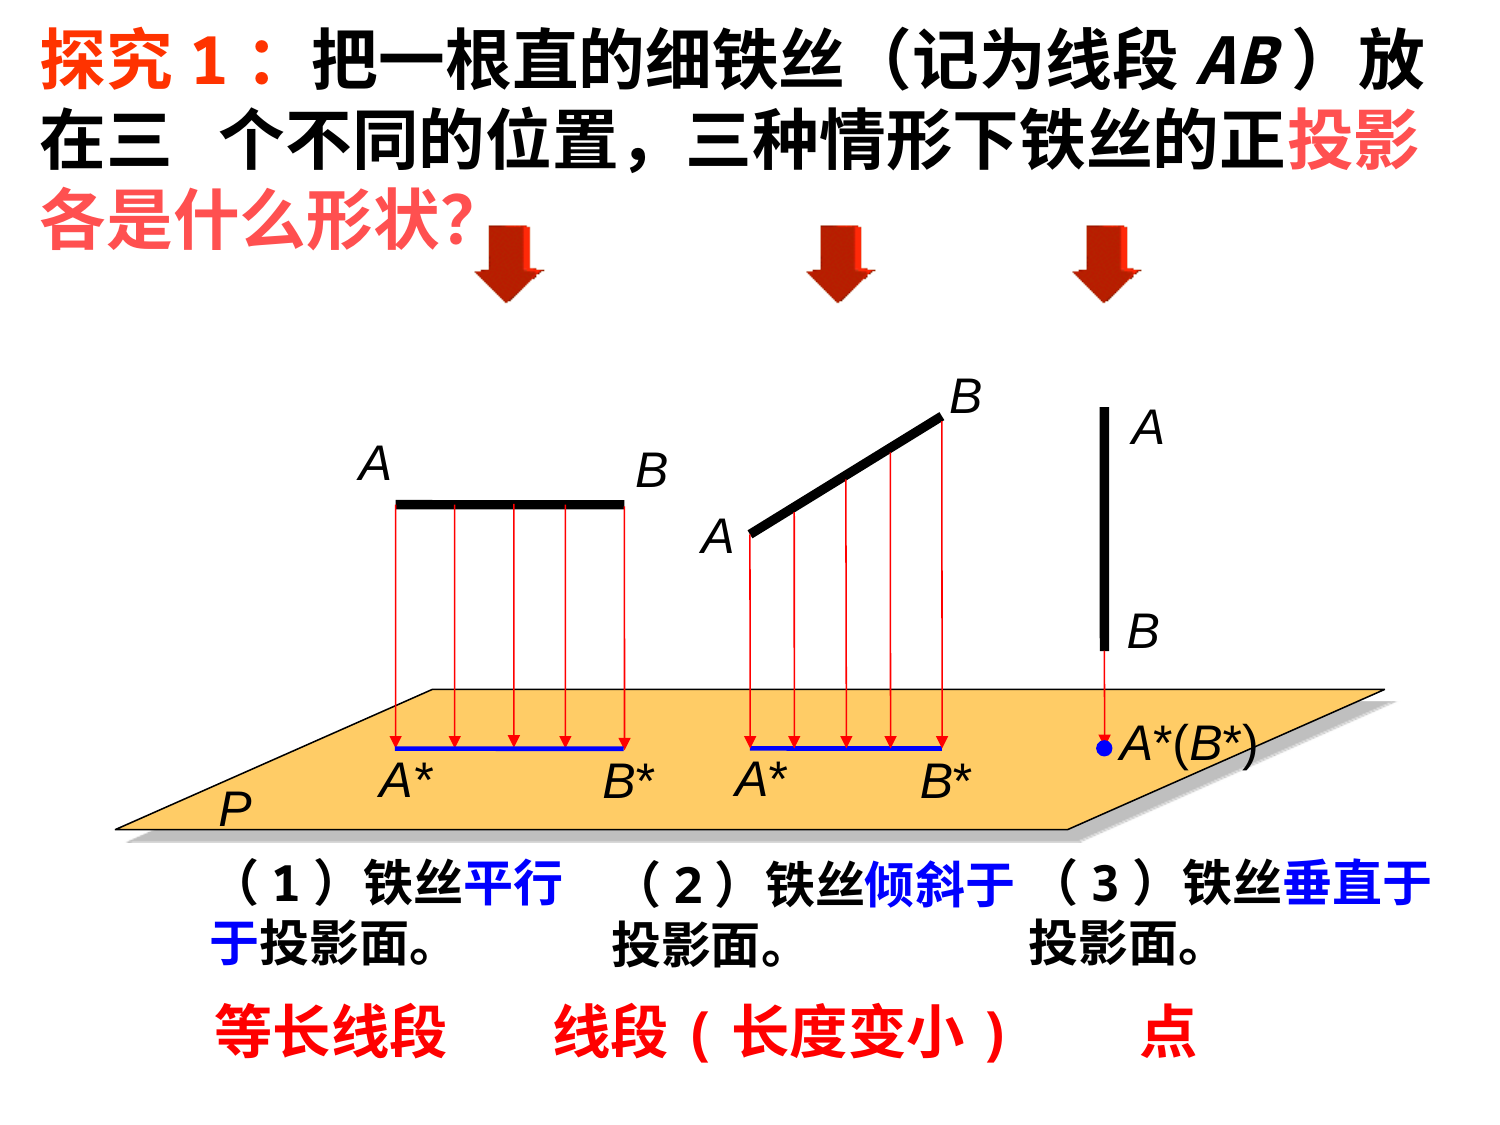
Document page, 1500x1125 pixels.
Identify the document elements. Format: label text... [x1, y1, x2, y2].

text_box [935, 431, 949, 740]
picture [794, 224, 890, 327]
text_box A* [364, 739, 448, 815]
text_box B [620, 429, 684, 505]
text_box B [934, 355, 998, 431]
picture [462, 224, 559, 327]
picture [1060, 224, 1156, 327]
text_box B* [904, 740, 988, 816]
text_box A*(B*) [1105, 702, 1274, 778]
text_box （1）铁丝平行于投影面。 [194, 844, 624, 979]
text_box （3）铁丝垂直于投影面。 [1013, 844, 1459, 979]
text_box （2）铁丝倾斜于投影面。 [596, 846, 1050, 981]
text_box A [1117, 386, 1181, 462]
text_box [884, 452, 897, 749]
text_box 等长线段 [200, 987, 475, 1073]
text_box [1098, 650, 1105, 741]
text_box [788, 512, 801, 739]
text_box [1105, 689, 1385, 739]
text_box B [1111, 591, 1175, 667]
text_box P [203, 769, 267, 844]
text_box B* [587, 740, 671, 816]
text_box A [686, 496, 750, 571]
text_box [395, 503, 625, 751]
text_box 探究1：把一根直的细铁丝（记为线段AB）放在三 个不同的位置，三种情形下铁丝的正投影各是什么形状？ [24, 25, 1500, 250]
text_box [1096, 740, 1112, 756]
text_box 点 [1124, 987, 1278, 1073]
text_box A* [720, 739, 843, 815]
text_box 线段(长度变小) [537, 987, 1100, 1073]
text_box [840, 479, 853, 749]
text_box [115, 790, 203, 830]
text_box [743, 534, 757, 739]
text_box A [343, 423, 477, 499]
text_box [252, 689, 1185, 830]
